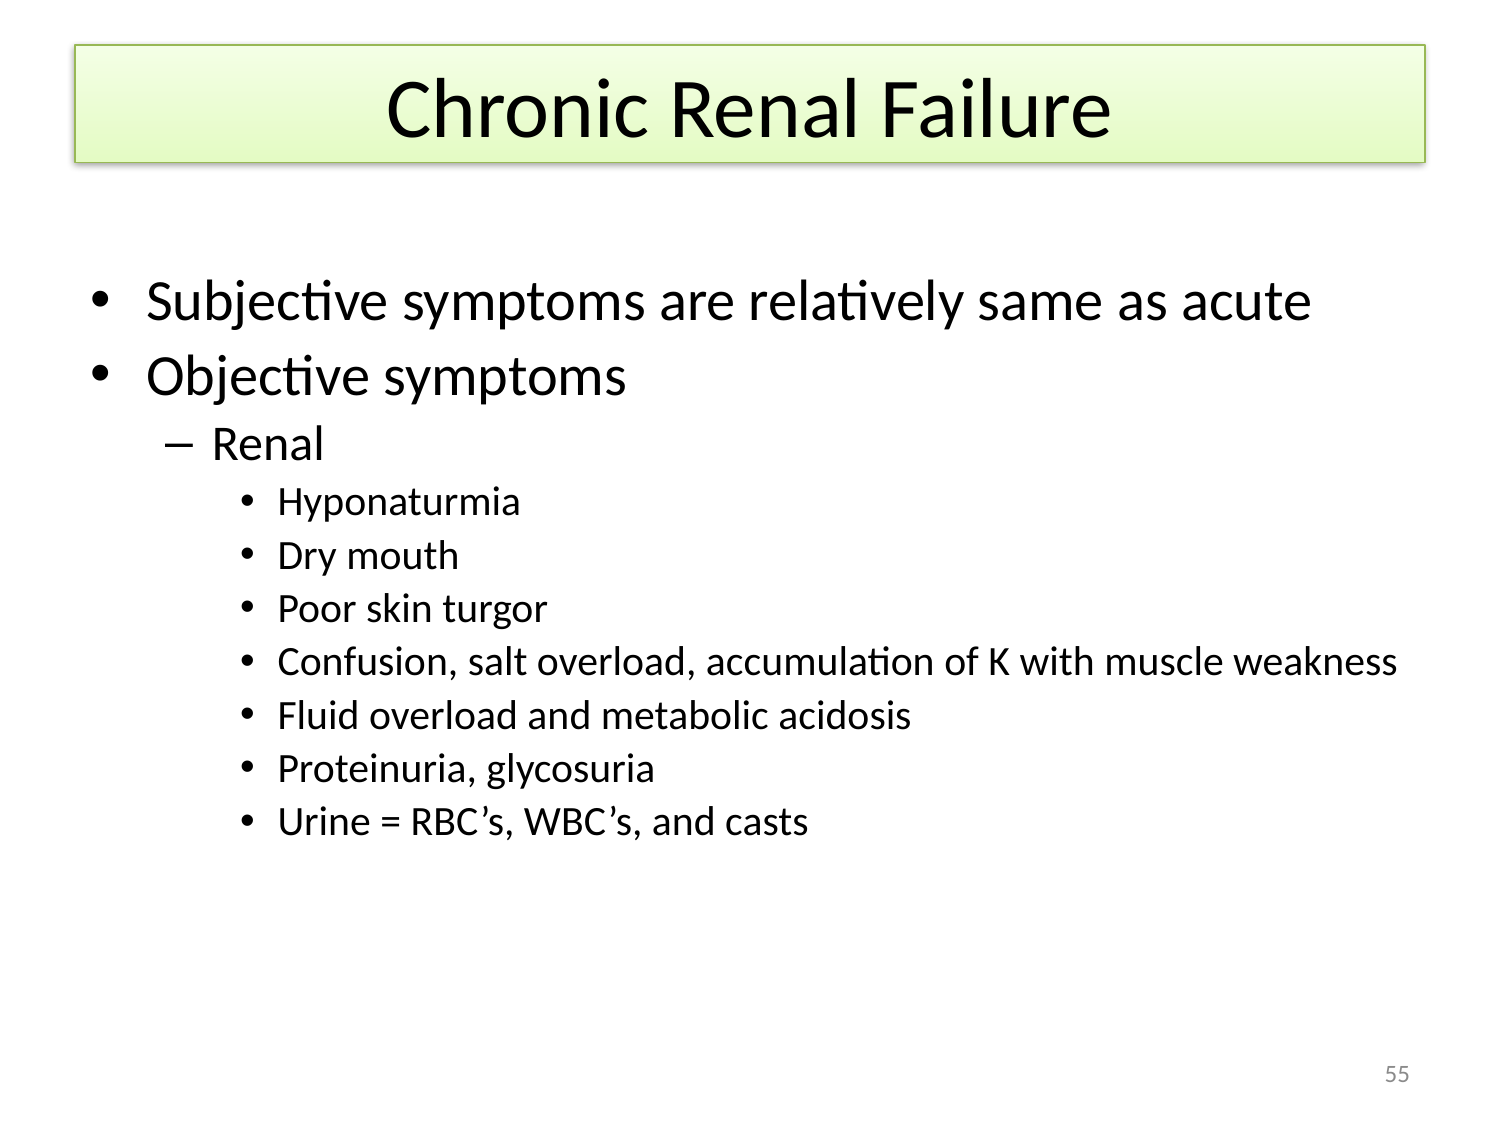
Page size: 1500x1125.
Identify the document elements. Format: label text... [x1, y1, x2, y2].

slide_number 55 [1074, 1042, 1425, 1103]
title Chronic Renal Failure [74, 44, 1426, 163]
list Subjective symptoms are relatively same as acute Objective symptoms Renal Hyponaturmia Dry mouth Poor skin turgor Confusion, salt overload, accumulation of K with muscle weakness Fluid overload and metabolic acidosis Proteinuria, glycosuria Urine = RBC’s, WBC’s, and casts [75, 262, 1425, 1005]
